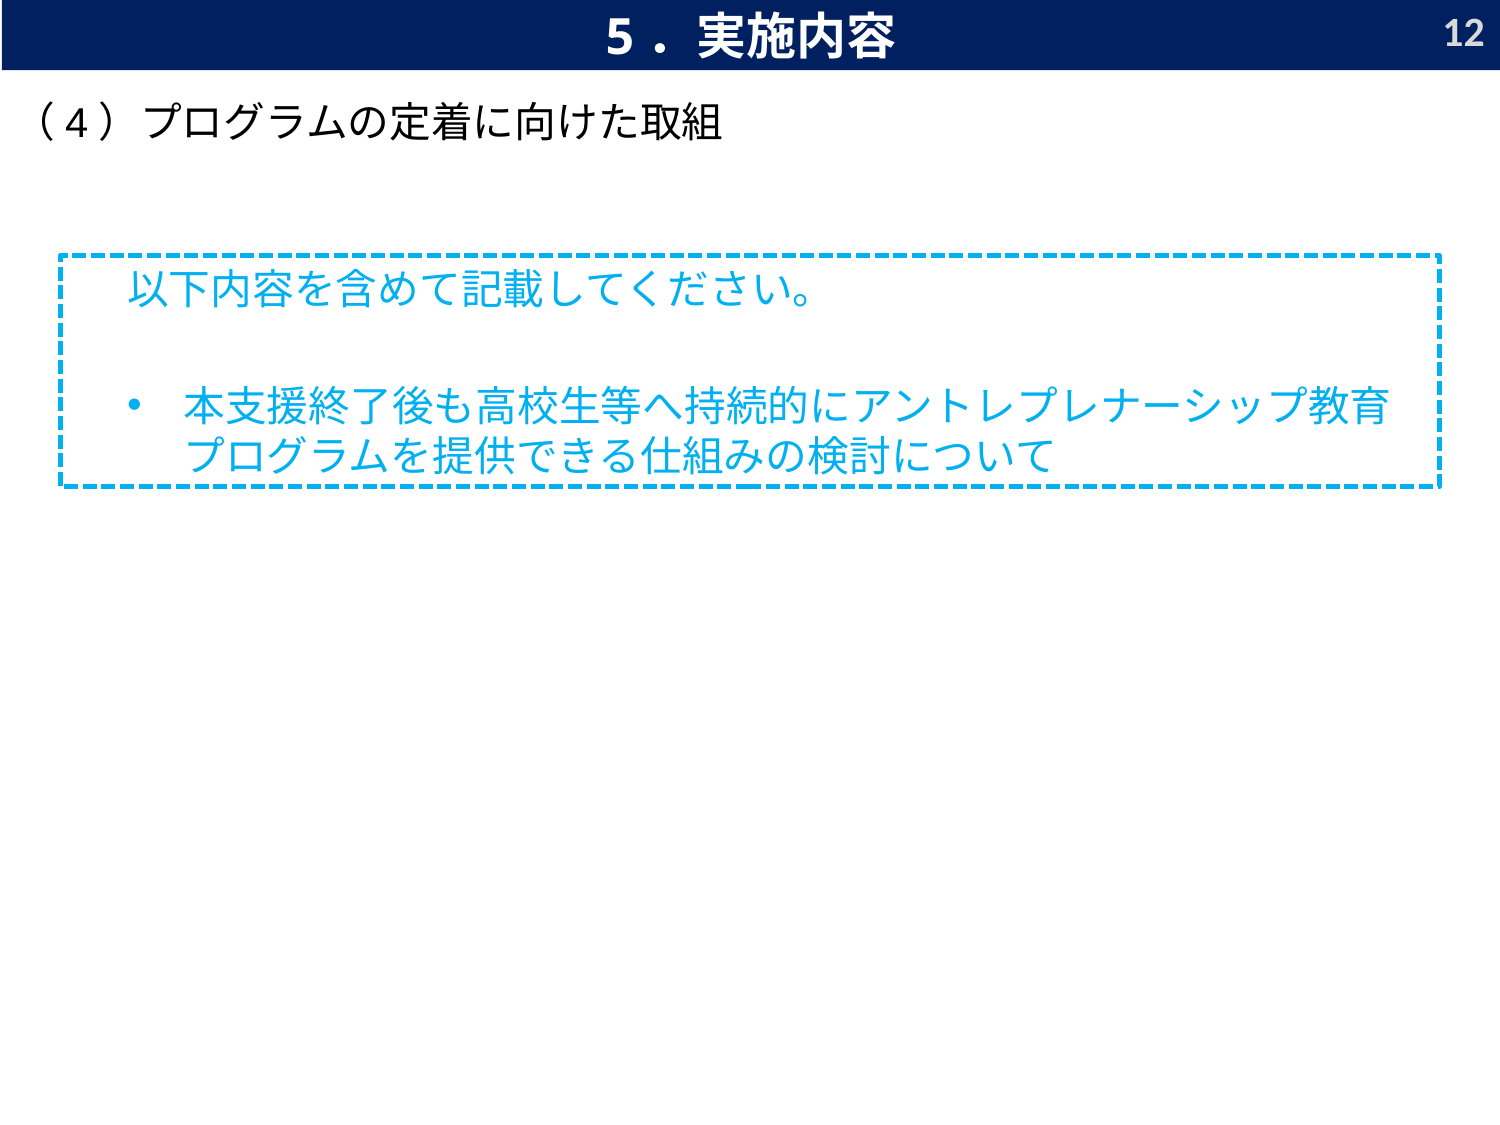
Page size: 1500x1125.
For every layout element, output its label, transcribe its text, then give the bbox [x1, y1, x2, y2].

text_box 以下内容を含めて記載してください。 本支援終了後も高校生等へ持続的にアントレプレナーシップ教育プログラムを提供できる仕組みの検討について [60, 255, 1440, 487]
text_box 5．実施内容 [1, 0, 1500, 71]
text_box （4）プログラムの定着に向けた取組 [0, 88, 739, 154]
slide_number 12 [1149, 0, 1500, 60]
